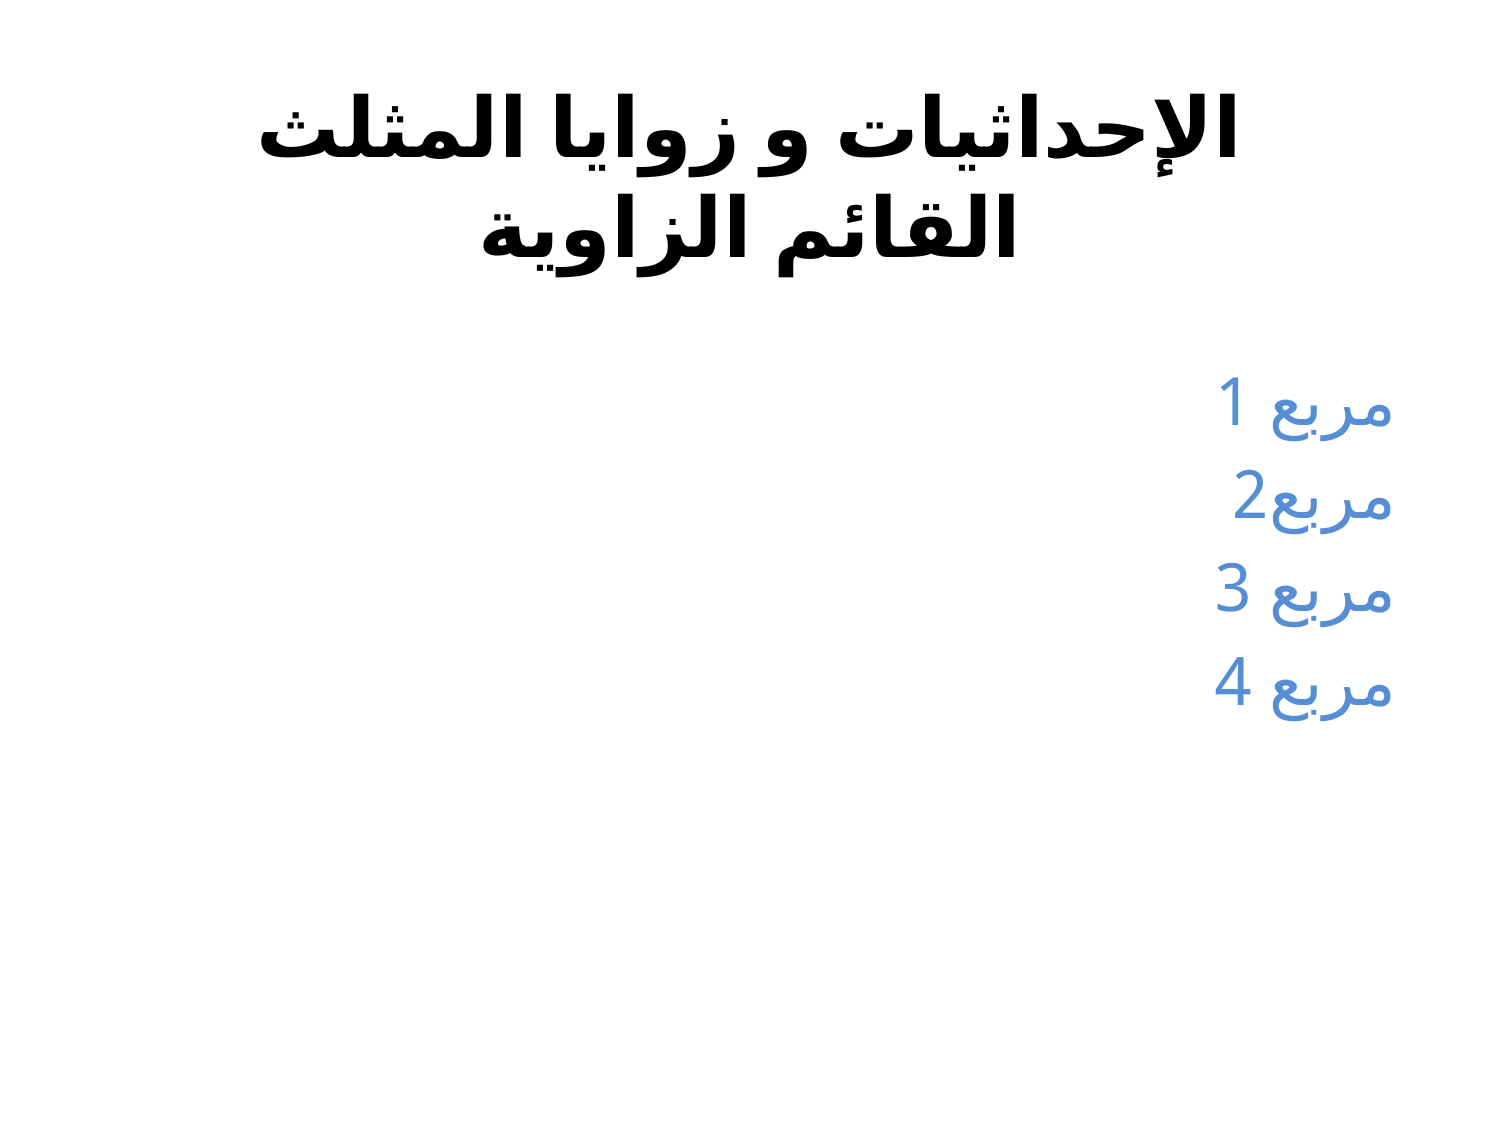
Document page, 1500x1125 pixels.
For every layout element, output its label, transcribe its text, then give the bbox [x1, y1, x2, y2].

list مربع 1 مربع2 مربع 3 مربع 4 [135, 314, 1411, 726]
title الإحداثيات و زوايا المثلث القائم الزاوية [112, 66, 1388, 290]
